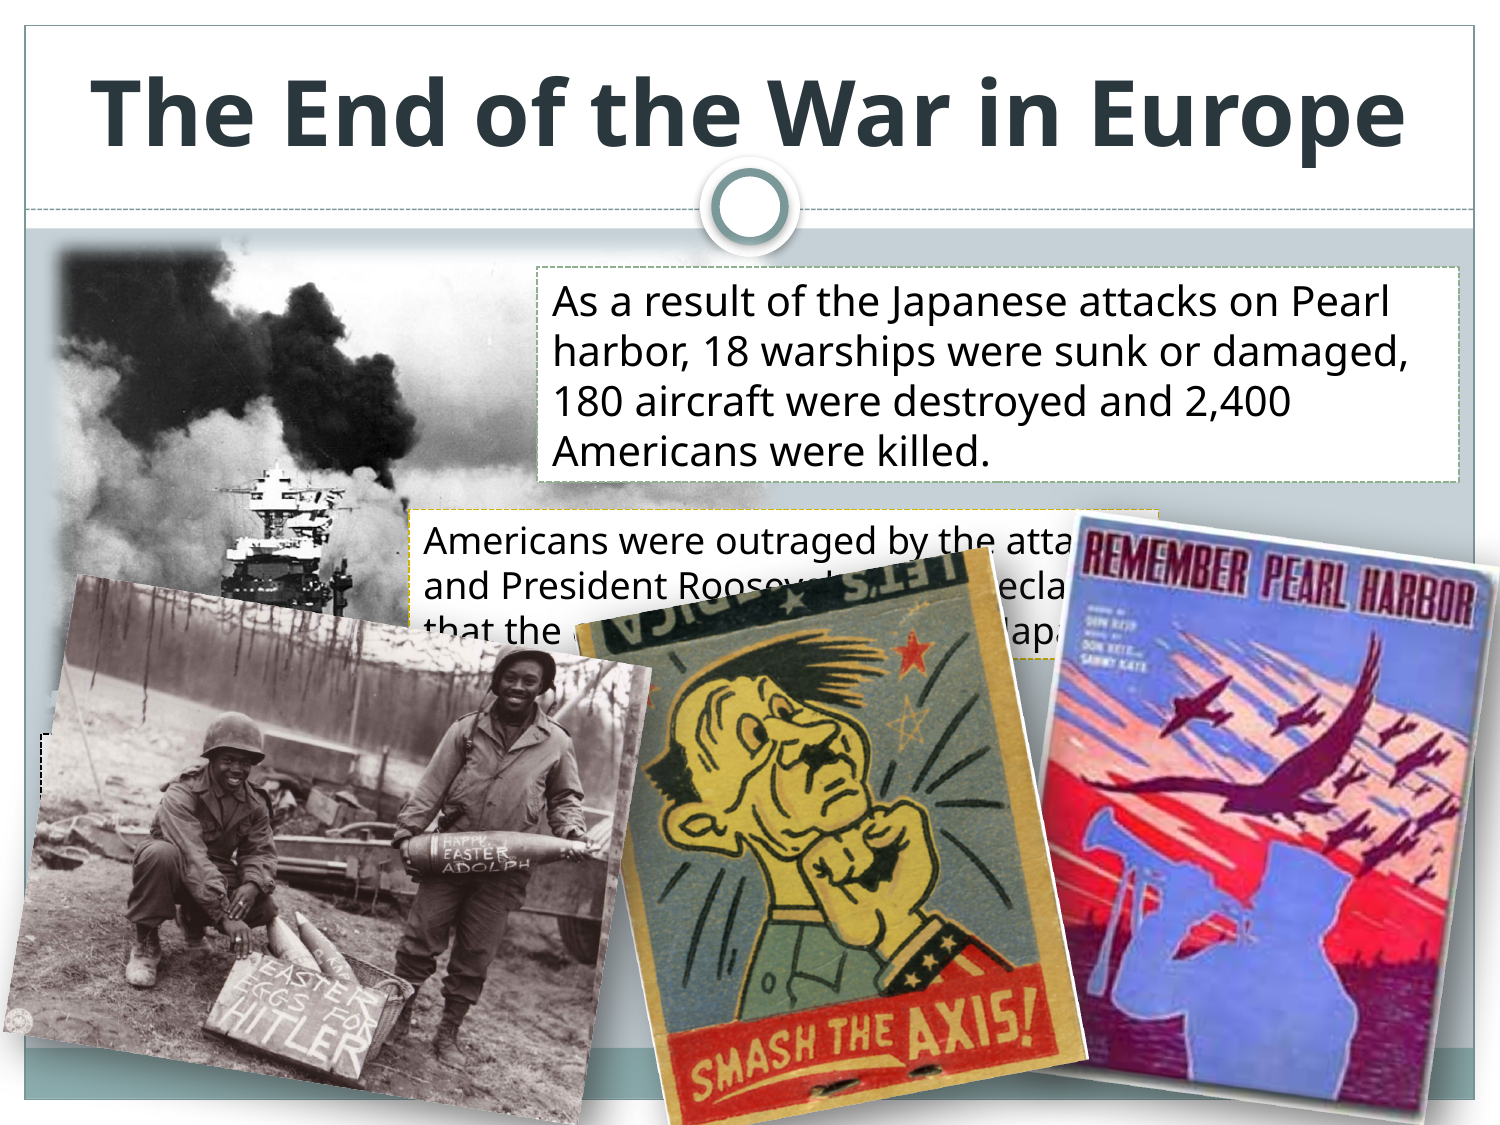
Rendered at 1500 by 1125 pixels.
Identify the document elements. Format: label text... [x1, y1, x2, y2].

picture [4, 231, 1499, 1125]
text_box As a result of the Japanese attacks on Pearl harbor, 18 warships were sunk or damaged, 180 aircraft were destroyed and 2,400 Americans were killed. [791, 266, 1460, 483]
text_box Americans were outraged by the attack – and President Roosevelt attack declared that the country was at war with Japan. [791, 509, 1072, 567]
title The End of the War in Europe [49, 48, 1450, 173]
